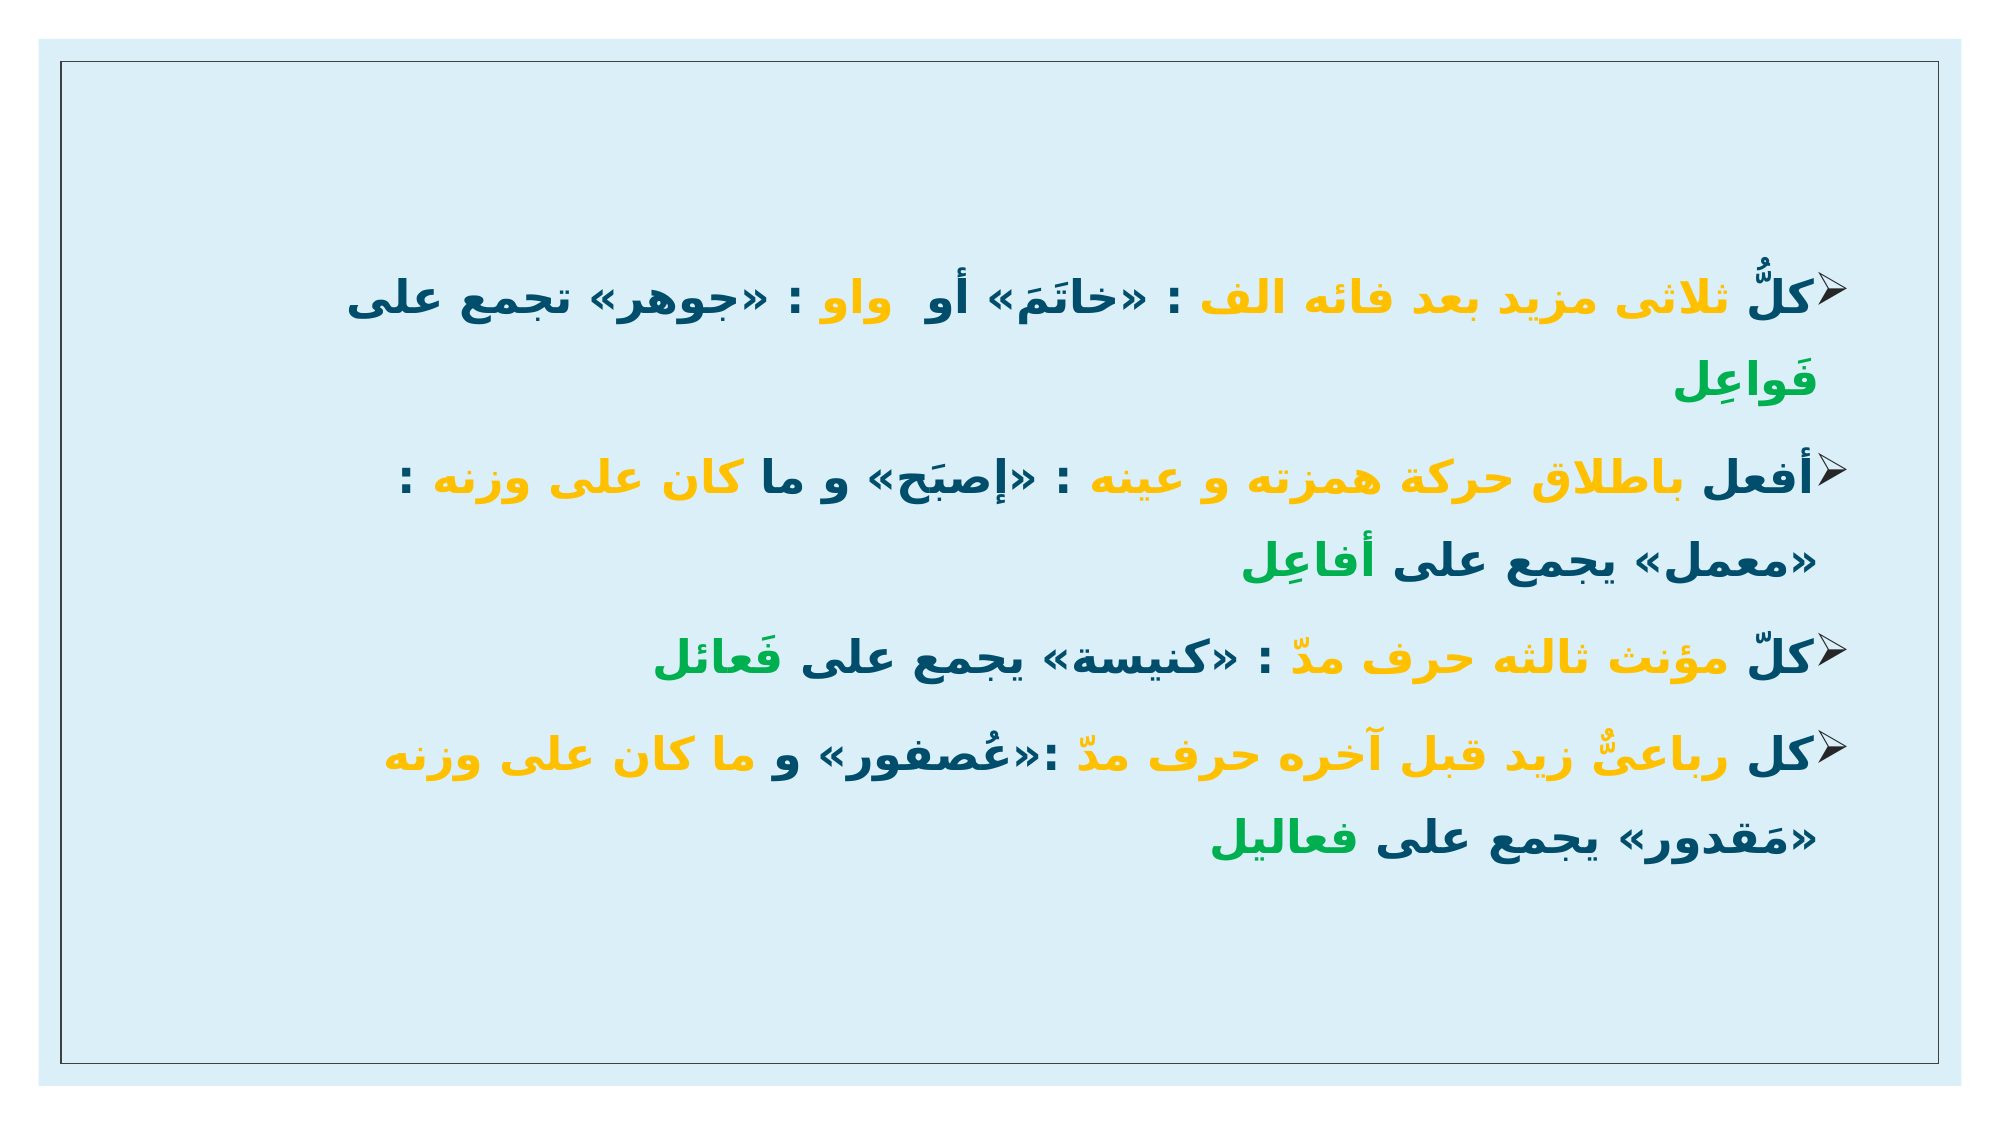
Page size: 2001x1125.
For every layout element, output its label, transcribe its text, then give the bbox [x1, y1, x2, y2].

list کلُّ ثلاثی مزید بعد فائه الف : «خاتَمَ» أو واو : «جوهر» تجمع علی فَواعِل أفعل باطلاق حرکة همزته و عینه : «إصبَح» و ما کان علی وزنه : «معمل» یجمع علی أفاعِل کلّ مؤنث ثالثه حرف مدّ : «کنیسة» یجمع علی فَعائل کل رباعیٌّ زید قبل آخره حرف مدّ :«عُصفور» و ما کان علی وزنه «مَقدور» یجمع علی فعالیل [208, 232, 1859, 878]
